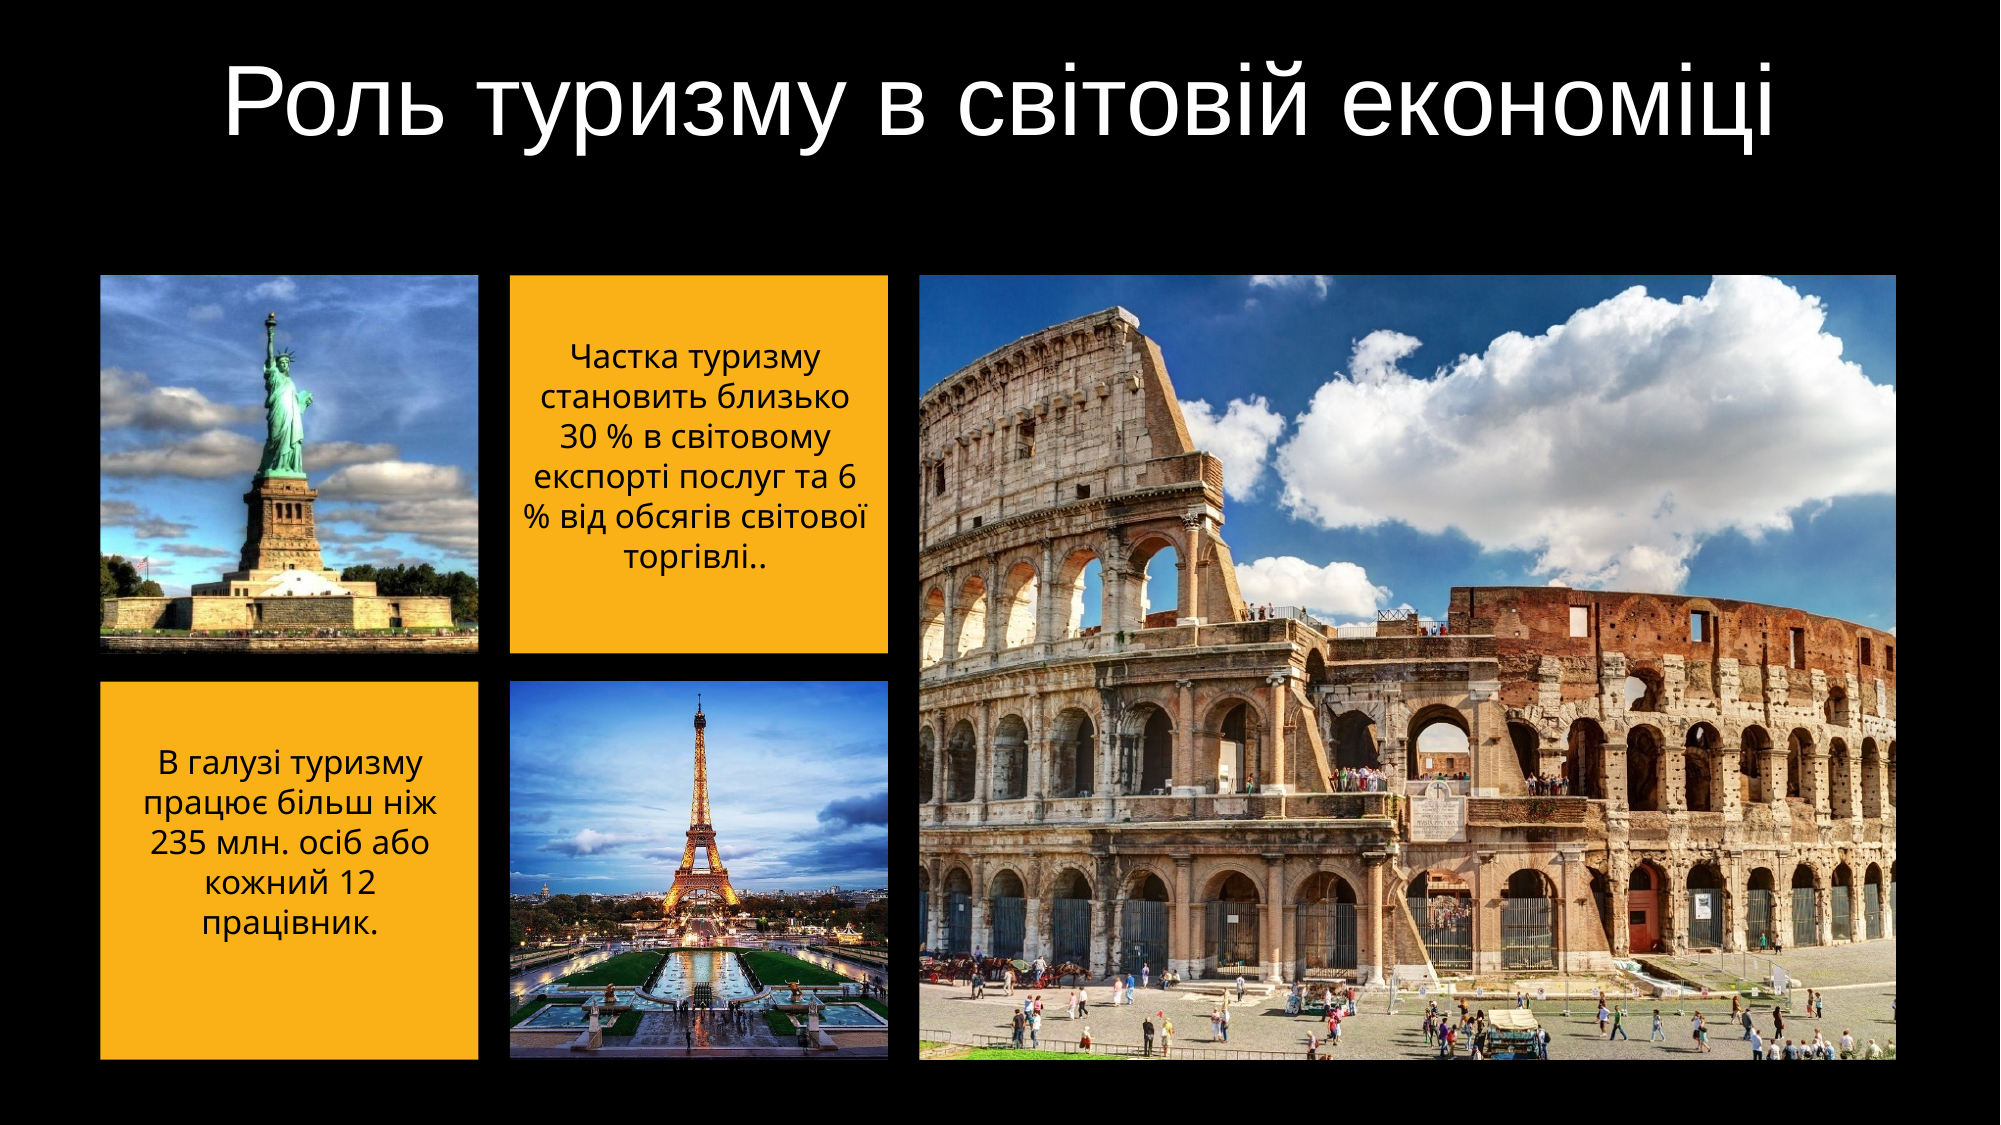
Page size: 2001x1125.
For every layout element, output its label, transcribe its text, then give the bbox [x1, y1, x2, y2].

picture [100, 275, 479, 654]
picture [509, 681, 888, 1060]
text_box В галузі туризму працює більш ніж 235 млн. осіб або кожний 12 працівник. [109, 731, 472, 951]
picture [919, 275, 1896, 1060]
text_box Частка туризму становить близько 30 % в світовому експорті послуг та 6 % від обсягів світової торгівлі.. [500, 325, 891, 585]
list Роль туризму в світовій економіці [0, 39, 2000, 166]
